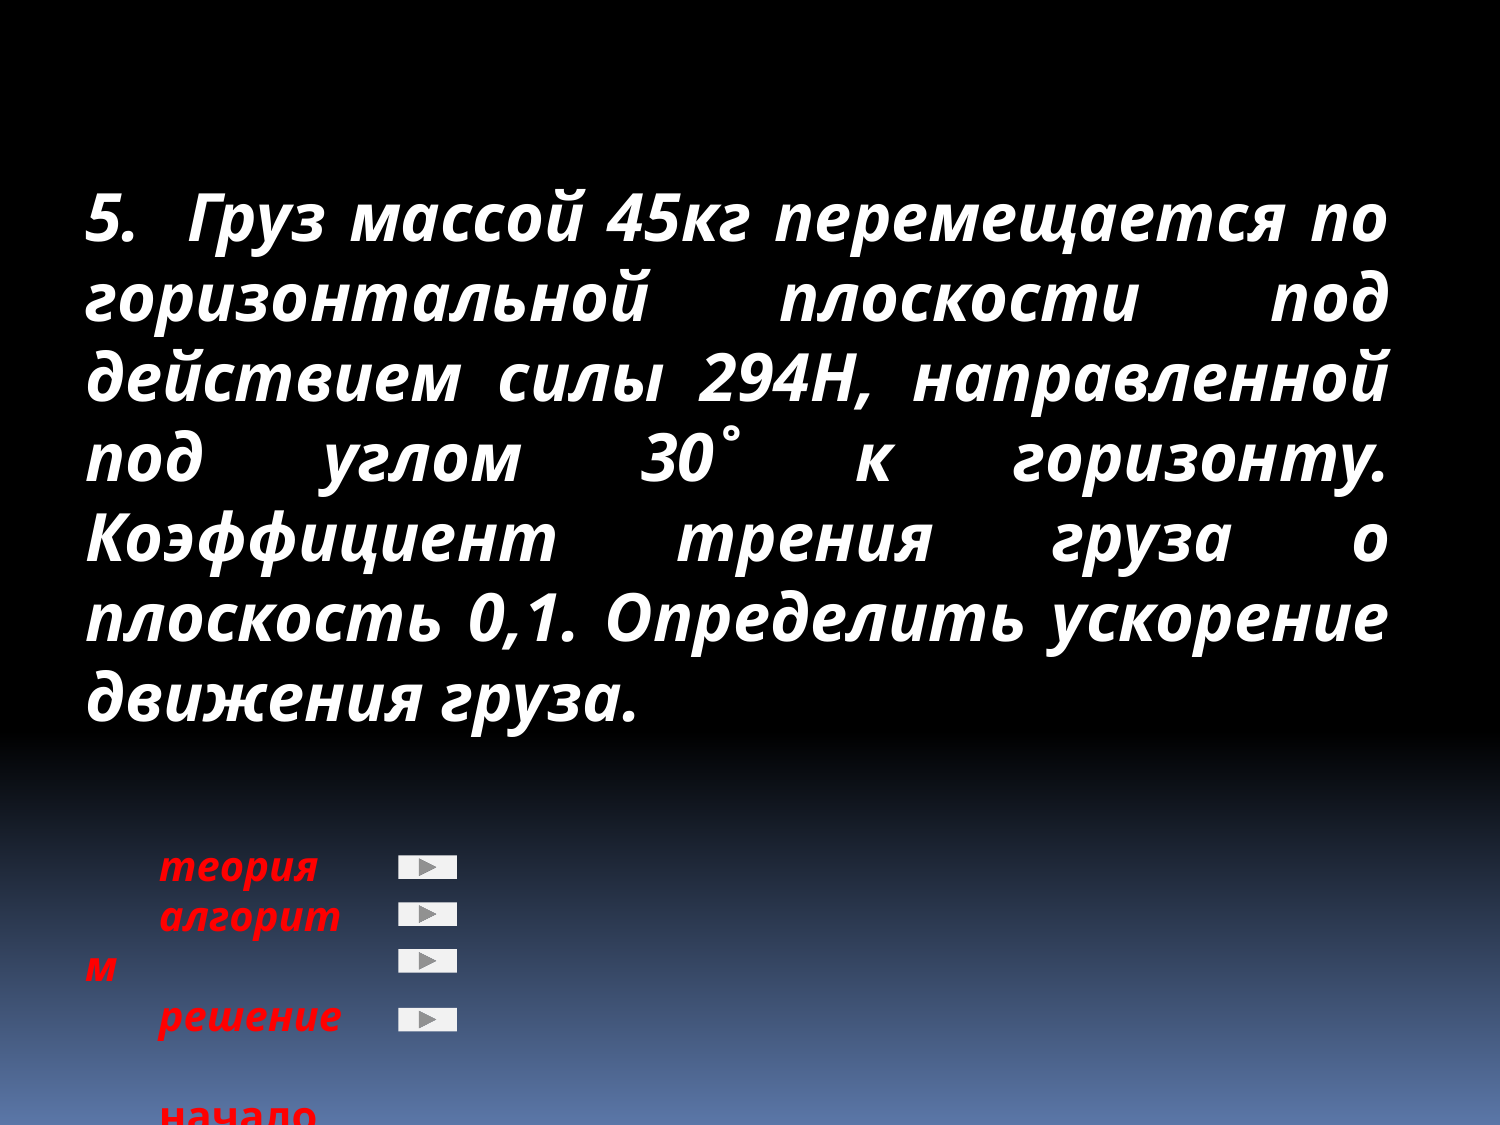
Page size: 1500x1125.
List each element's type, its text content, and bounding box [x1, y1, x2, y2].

text_box [397, 901, 459, 927]
text_box теория алгоритм решение начало [70, 831, 364, 1125]
text_box 5. Груз массой 45кг перемещается по горизонтальной плоскости под действием силы 294Н, направленной под углом 30˚ к горизонту. Коэффициент трения груза о плоскость 0,1. Определить ускорение движения груза. [70, 167, 1407, 742]
text_box [397, 1006, 459, 1033]
text_box [397, 948, 459, 974]
text_box [397, 854, 459, 880]
